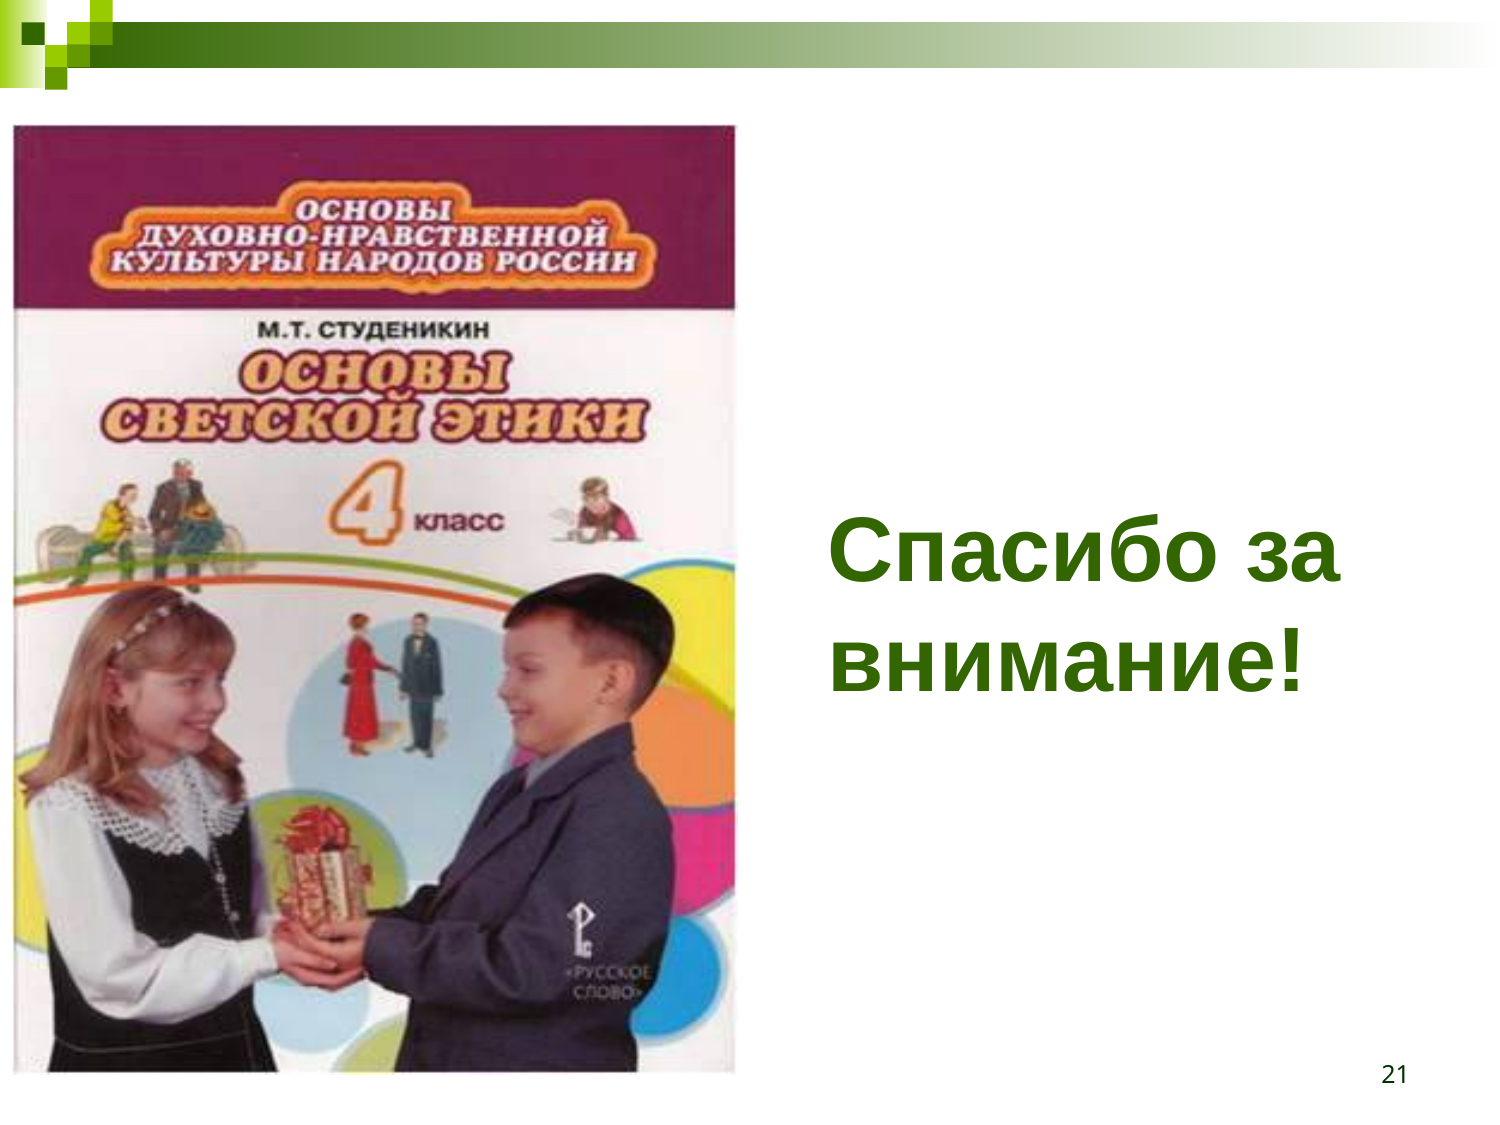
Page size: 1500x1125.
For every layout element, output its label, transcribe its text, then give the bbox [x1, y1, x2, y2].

picture [12, 124, 738, 1076]
slide_number 21 [1074, 1024, 1426, 1101]
title Спасибо за внимание! [812, 137, 1426, 1063]
